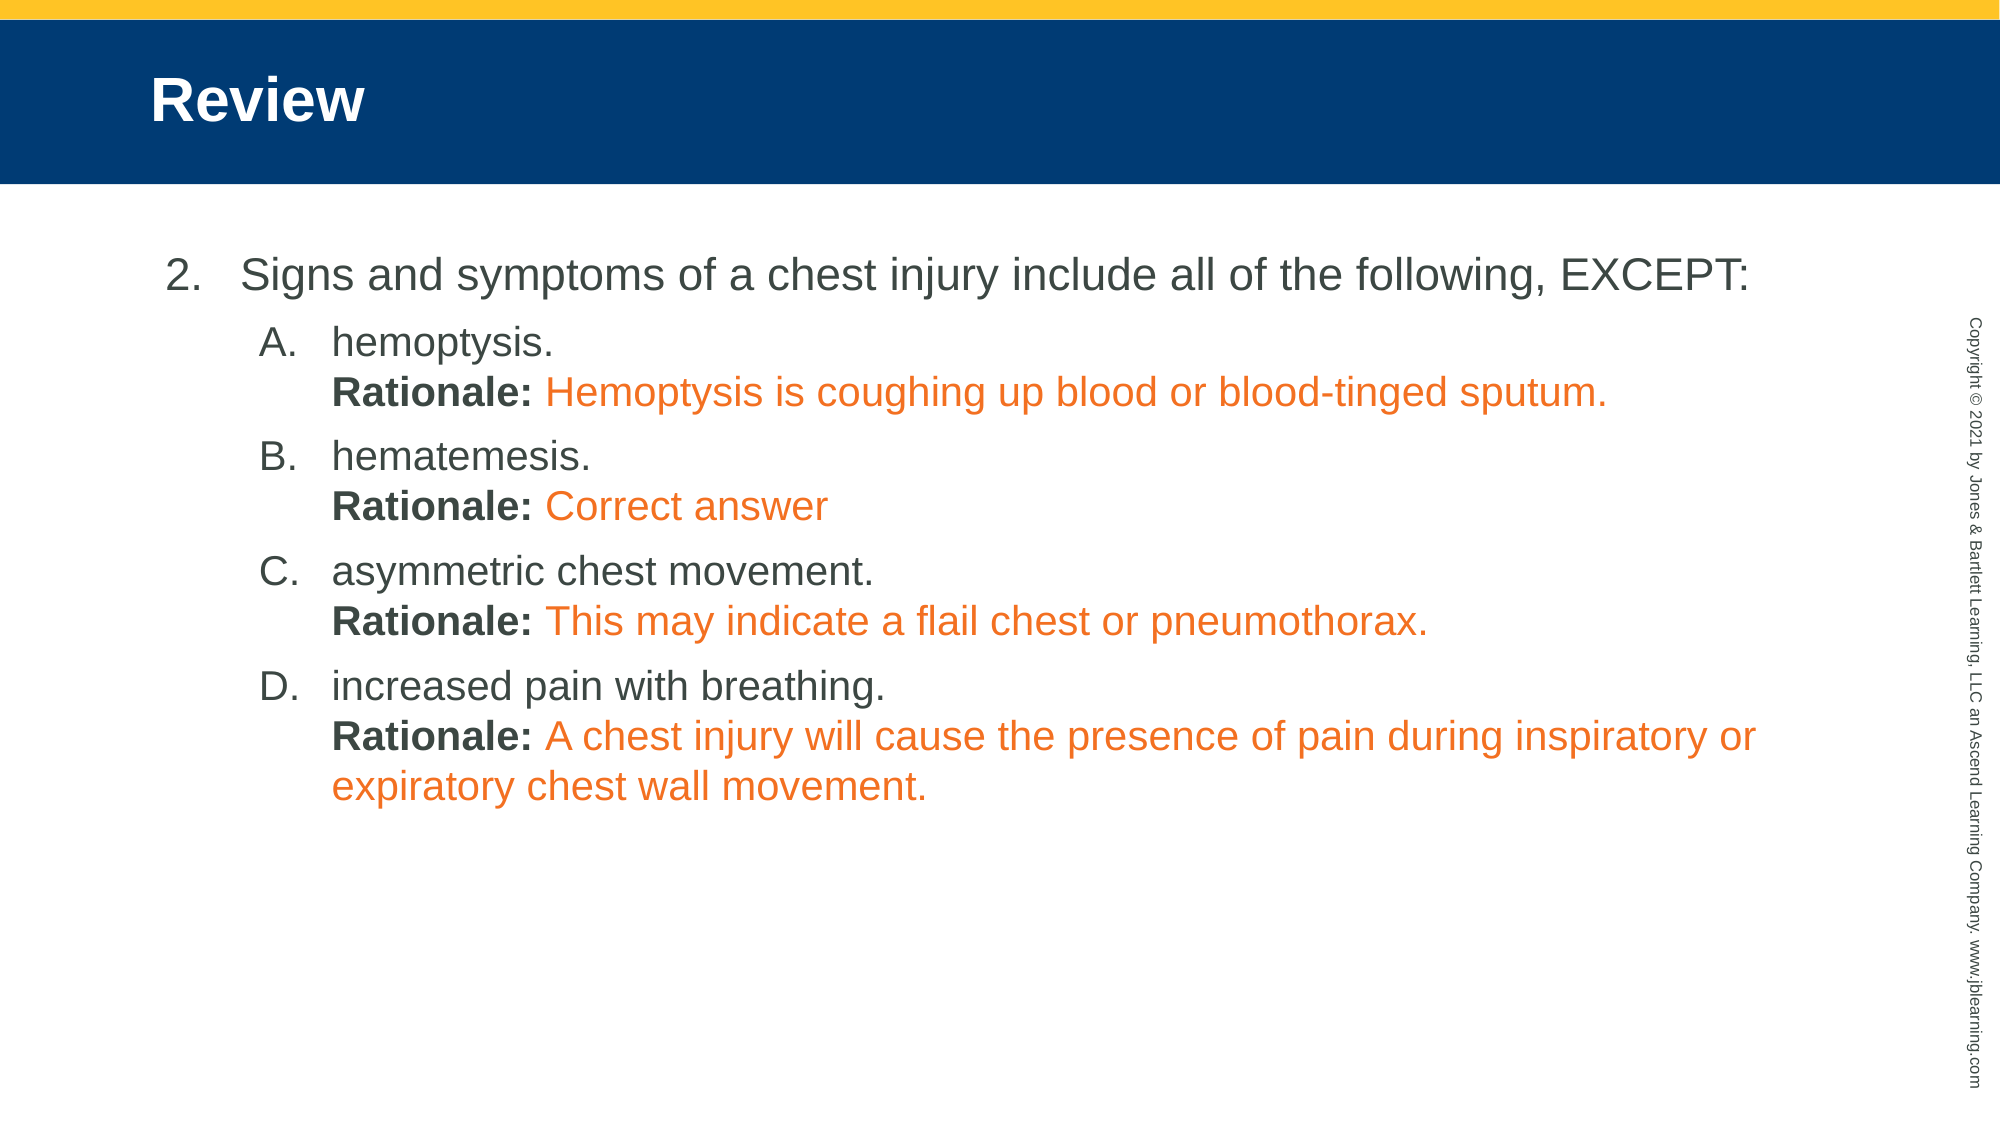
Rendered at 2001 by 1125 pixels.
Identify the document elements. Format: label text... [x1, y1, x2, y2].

title Review [0, 19, 2000, 185]
list Signs and symptoms of a chest injury include all of the following, EXCEPT: hemoptysis. Rationale: Hemoptysis is coughing up blood or blood-tinged sputum. hematemesis. Rationale: Correct answer asymmetric chest movement. Rationale: This may indicate a flail chest or pneumothorax. increased pain with breathing. Rationale: A chest injury will cause the presence of pain during inspiratory or expiratory chest wall movement. [150, 237, 1850, 1025]
